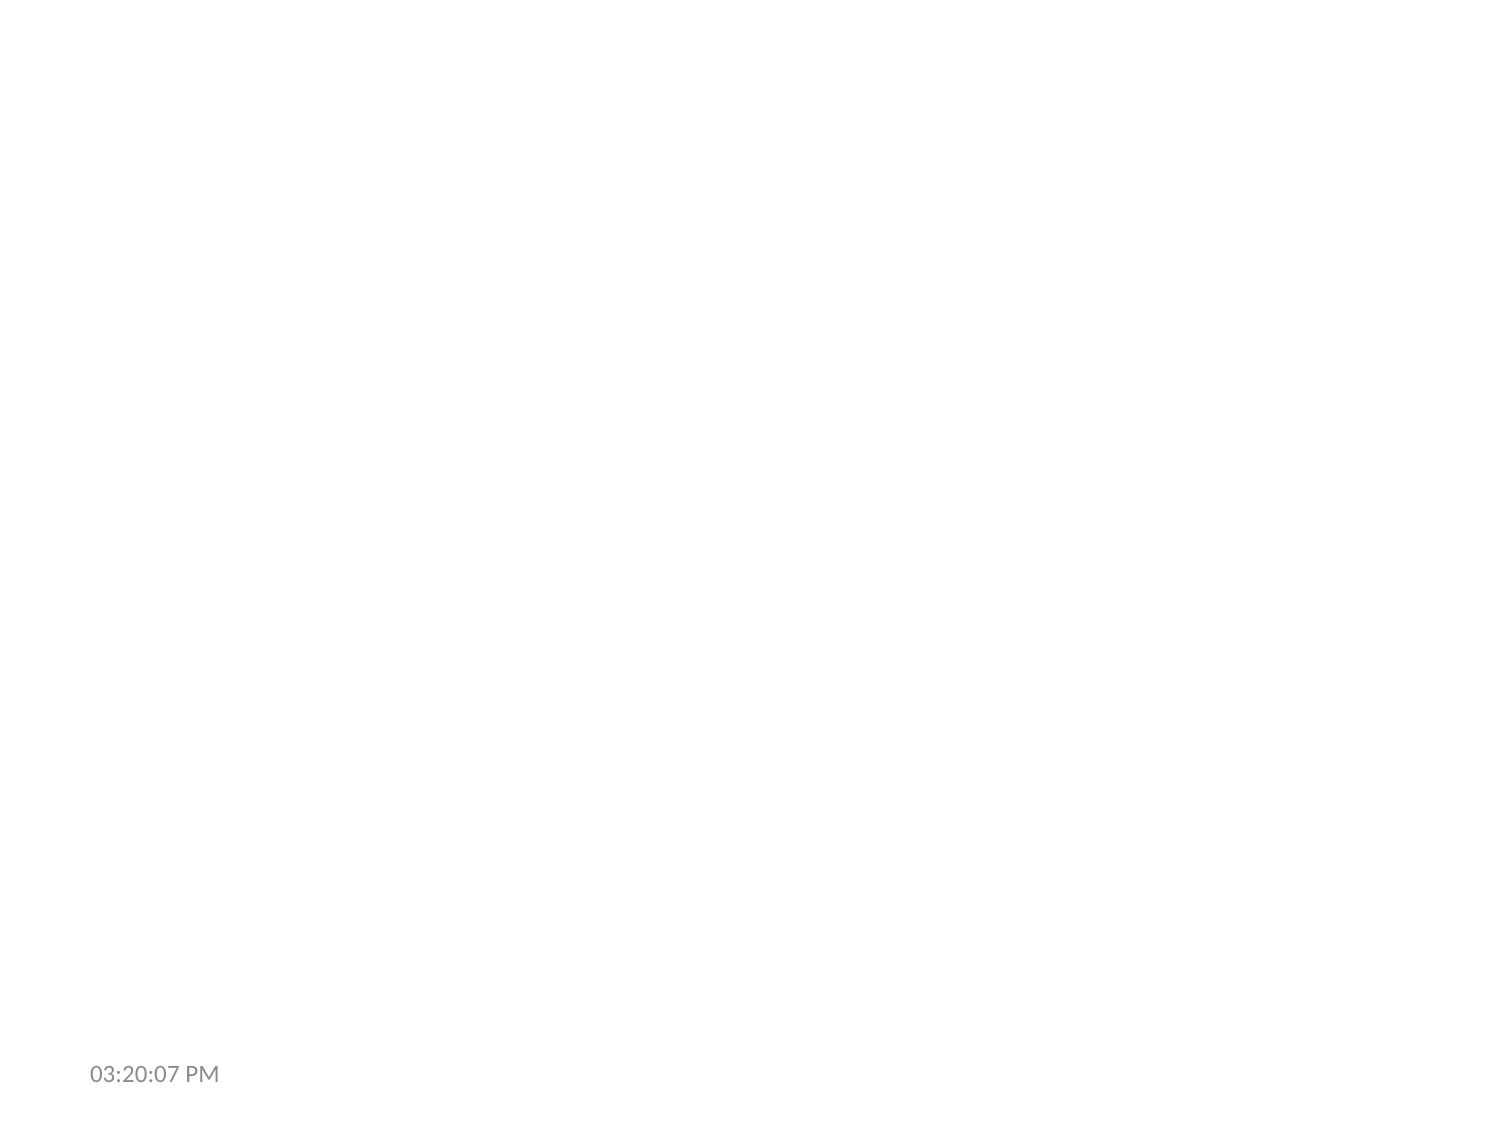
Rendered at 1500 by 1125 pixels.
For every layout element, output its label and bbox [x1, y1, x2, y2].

slide_number [75, 1042, 425, 1103]
